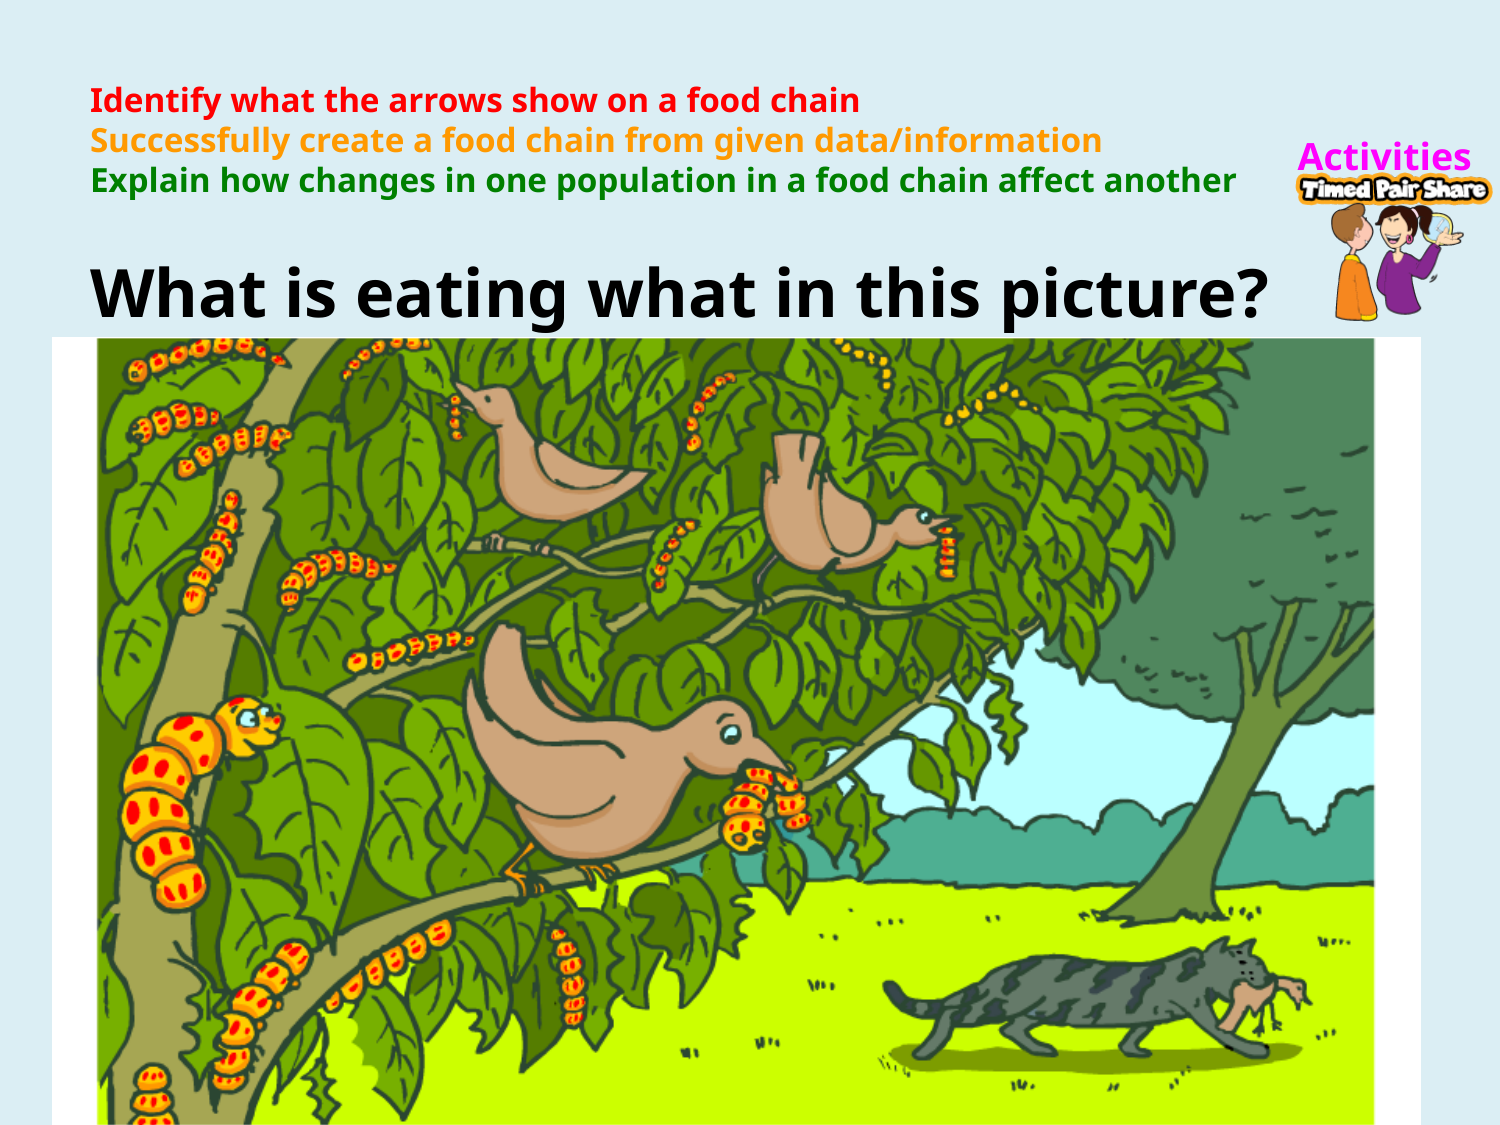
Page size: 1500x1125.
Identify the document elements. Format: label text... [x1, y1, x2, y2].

list What is eating what in this picture? [75, 243, 1425, 986]
text_box Activities [1282, 125, 1487, 186]
title Identify what the arrows show on a food chain Successfully create a food chain from given data/information Explain how changes in one population in a food chain affect another [75, 45, 1425, 233]
picture [1295, 170, 1495, 327]
